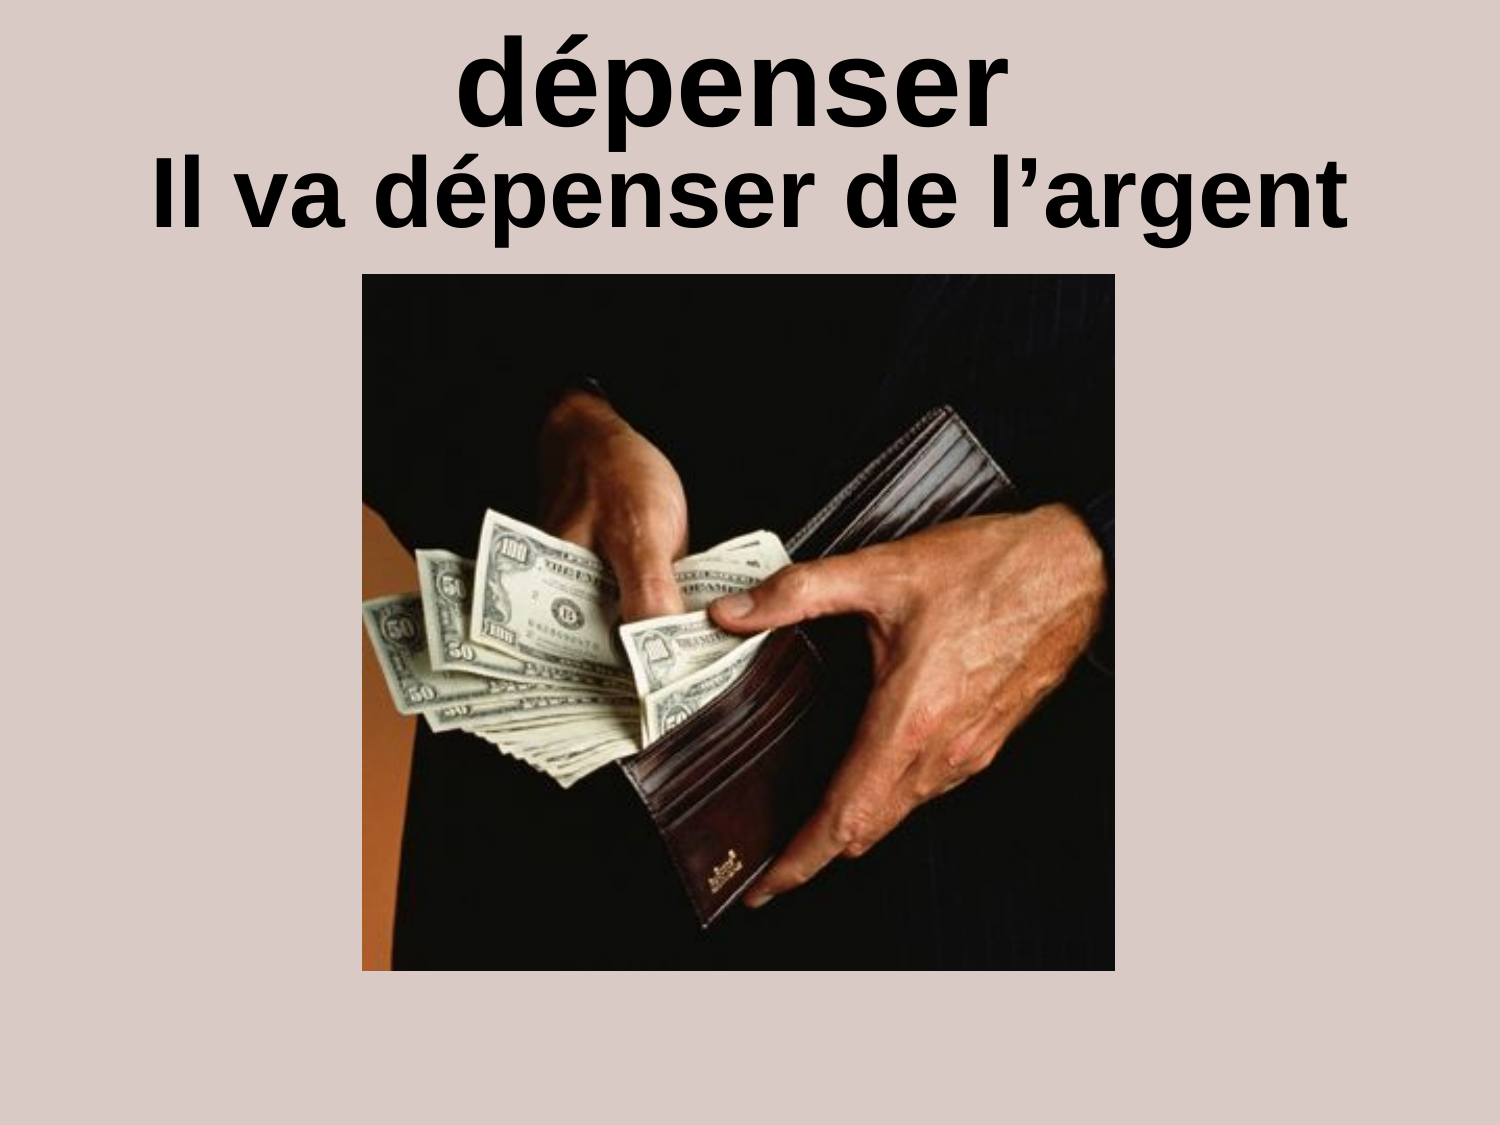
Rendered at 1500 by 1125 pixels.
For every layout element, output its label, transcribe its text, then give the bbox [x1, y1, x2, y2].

picture [362, 274, 1115, 972]
title dépenser Il va dépenser de l’argent [74, 44, 1426, 233]
